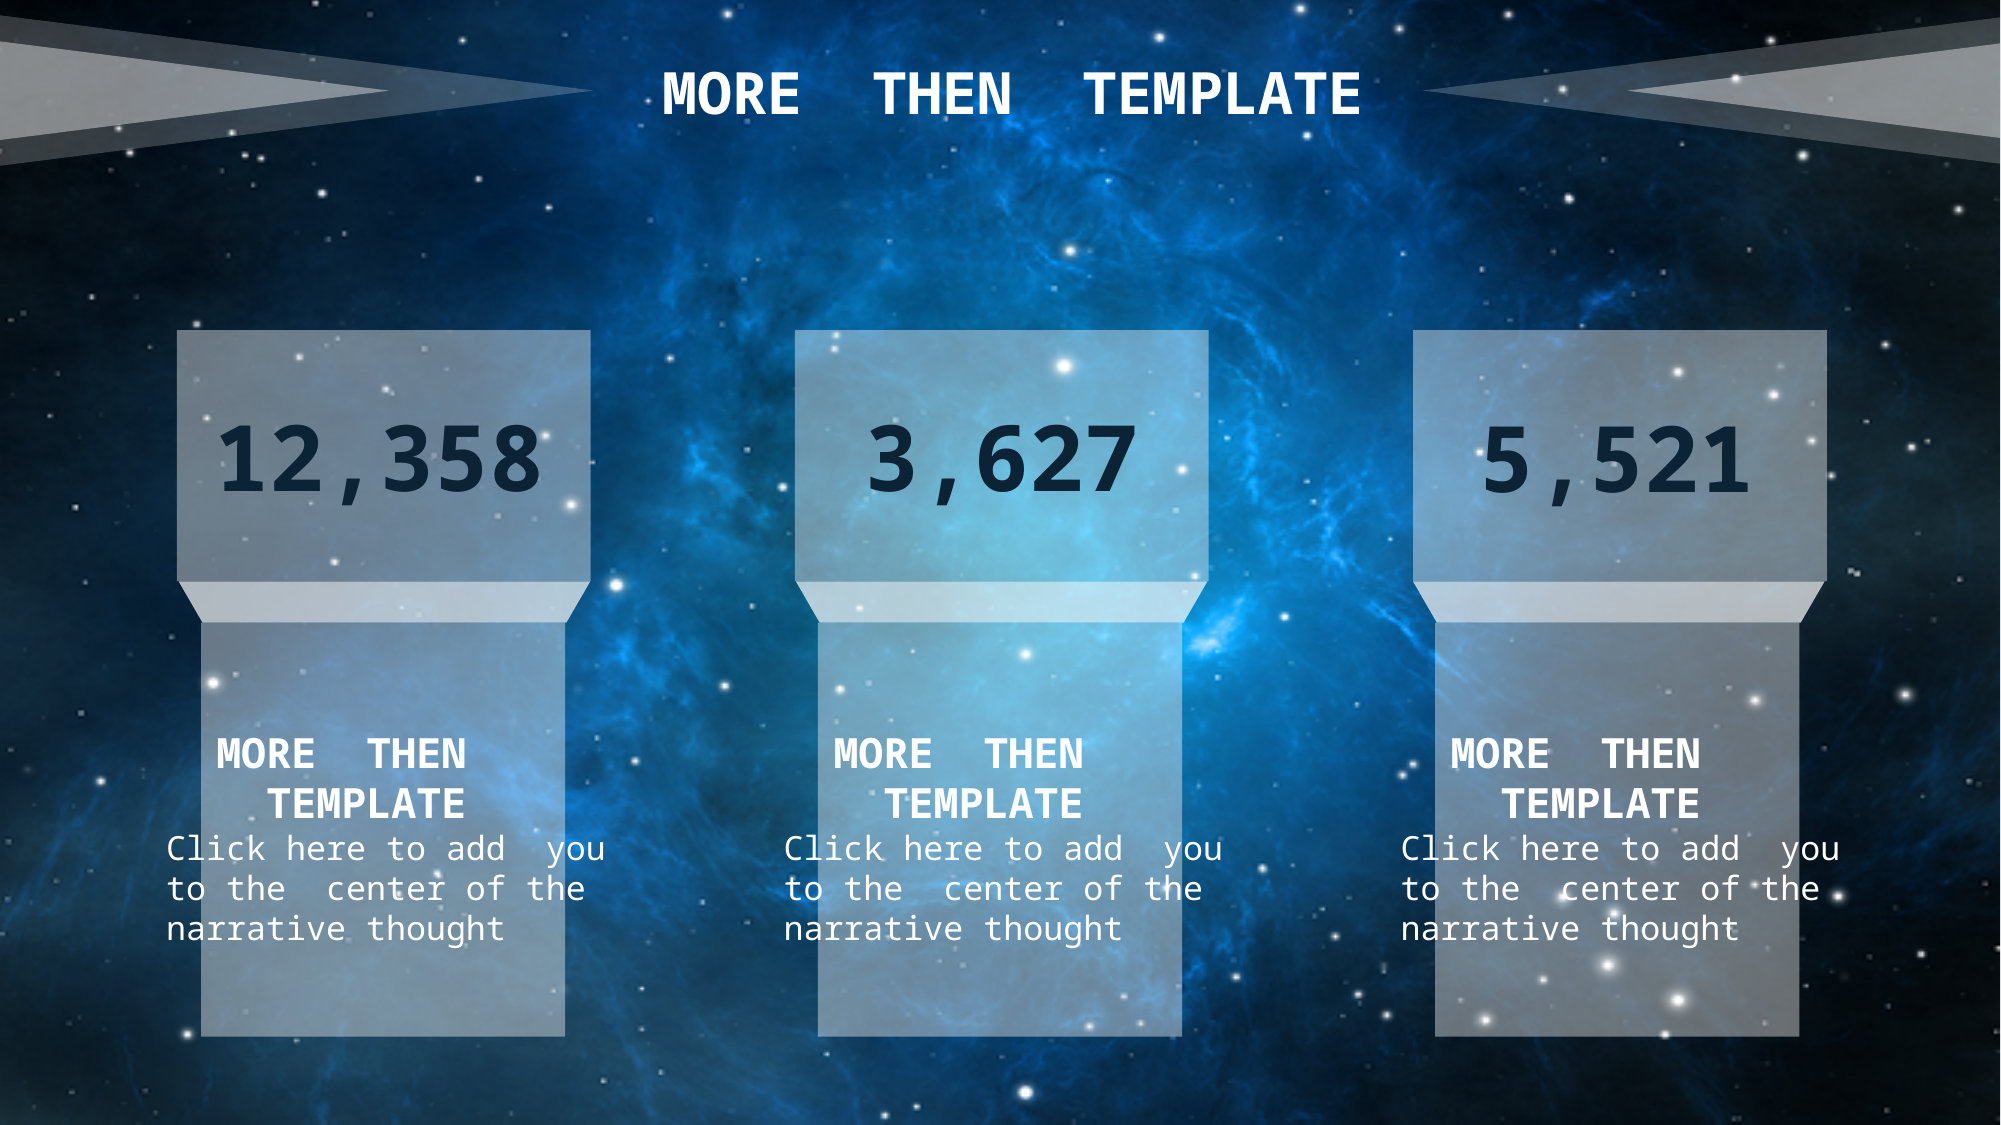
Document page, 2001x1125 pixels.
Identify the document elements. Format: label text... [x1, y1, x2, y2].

picture [0, 0, 2001, 1125]
text_box [1435, 1000, 1800, 1037]
text_box MORE THEN TEMPLATE Click here to add you to the center of the narrative thought [768, 719, 1259, 1000]
text_box [1412, 581, 1825, 623]
text_box MORE THEN TEMPLATE [618, 40, 1378, 136]
text_box [1435, 622, 1800, 719]
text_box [0, 14, 594, 167]
text_box [201, 1000, 566, 1037]
text_box [1413, 330, 1827, 582]
text_box MORE THEN TEMPLATE Click here to add you to the center of the narrative thought [1385, 719, 1876, 1000]
text_box [817, 1000, 1183, 1037]
text_box 12,358 [199, 392, 559, 518]
text_box [178, 581, 591, 623]
text_box [795, 581, 1208, 623]
text_box MORE THEN TEMPLATE Click here to add you to the center of the narrative thought [151, 719, 641, 1000]
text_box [1422, 14, 2000, 167]
text_box [794, 330, 1209, 582]
text_box [176, 330, 591, 582]
text_box 3,627 [849, 392, 1154, 518]
text_box 5,521 [1465, 393, 1770, 518]
text_box [817, 622, 1183, 719]
text_box [201, 622, 566, 719]
